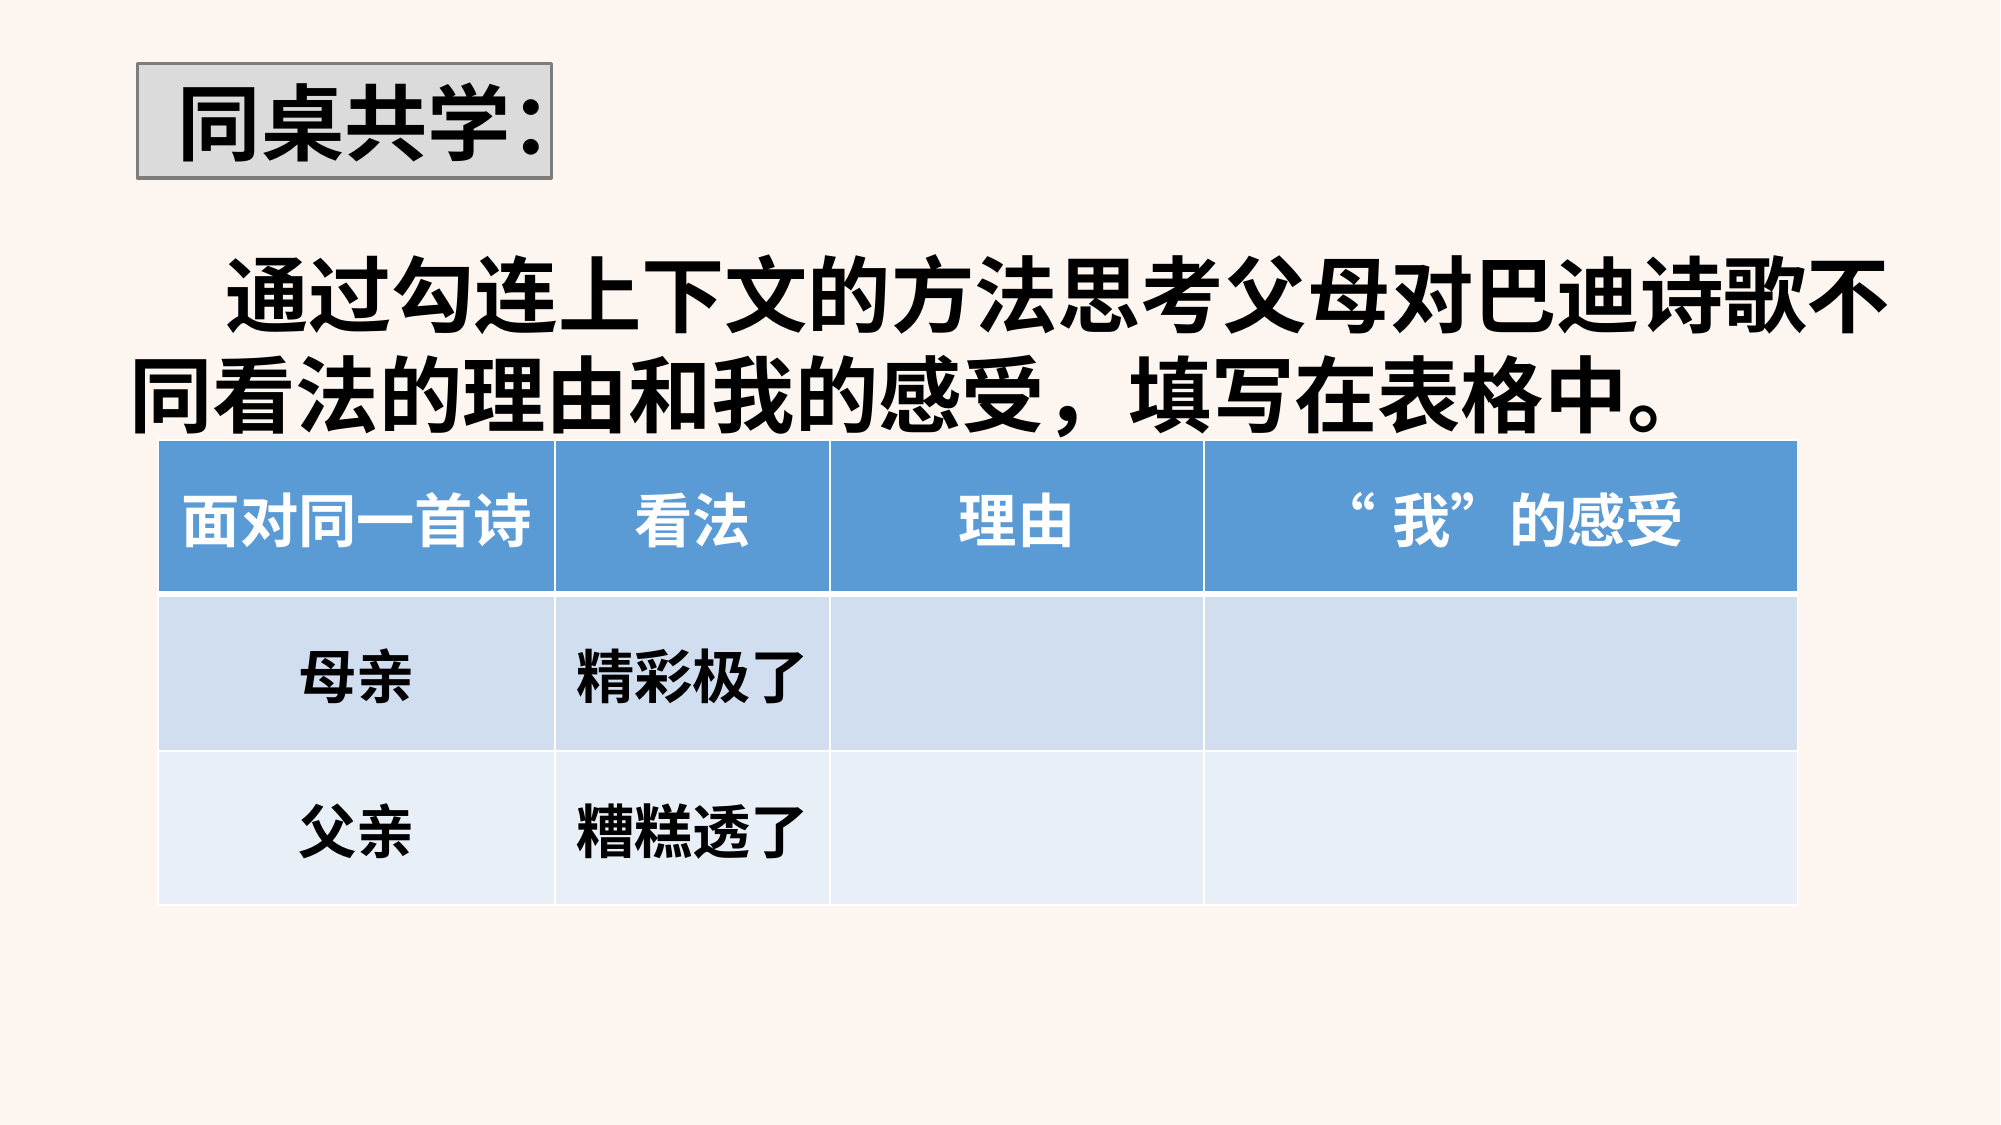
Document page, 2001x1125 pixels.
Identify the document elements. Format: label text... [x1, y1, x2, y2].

table_cell 父亲 [159, 752, 554, 904]
table_header 面对同一首诗 [159, 450, 554, 591]
table_cell [1205, 752, 1797, 904]
table_header 理由 [831, 450, 1203, 591]
table_cell 母亲 [159, 597, 554, 750]
table_cell 精彩极了 [556, 597, 829, 750]
table_cell [831, 597, 1203, 750]
table_cell [831, 752, 1203, 904]
text_box 同桌共学： [137, 63, 552, 179]
text_box 通过勾连上下文的方法思考父母对巴迪诗歌不同看法的理由和我的感受，填写在表格中。 [114, 235, 1936, 450]
table_cell 糟糕透了 [556, 752, 829, 904]
table_cell [1205, 597, 1797, 750]
table_header 看法 [556, 450, 829, 591]
table_header “我”的感受 [1205, 450, 1797, 591]
